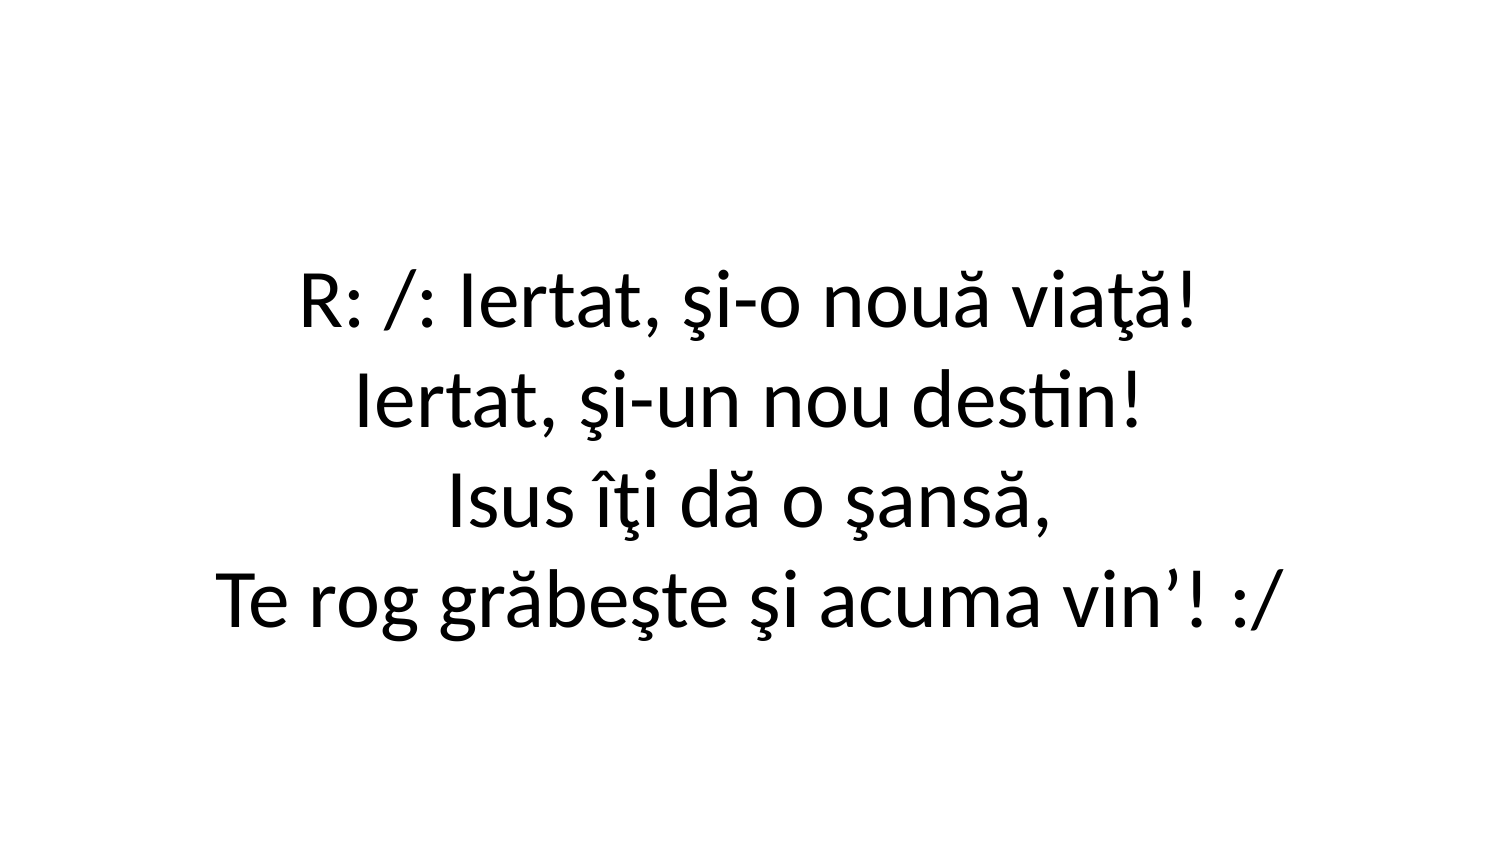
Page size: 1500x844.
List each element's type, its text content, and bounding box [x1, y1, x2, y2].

text_box R: /: Iertat, şi-o nouă viaţă! Iertat, şi-un nou destin! Isus îţi dă o şansă, Te rog grăbeşte şi acuma vin’! :/ [200, 192, 1300, 652]
